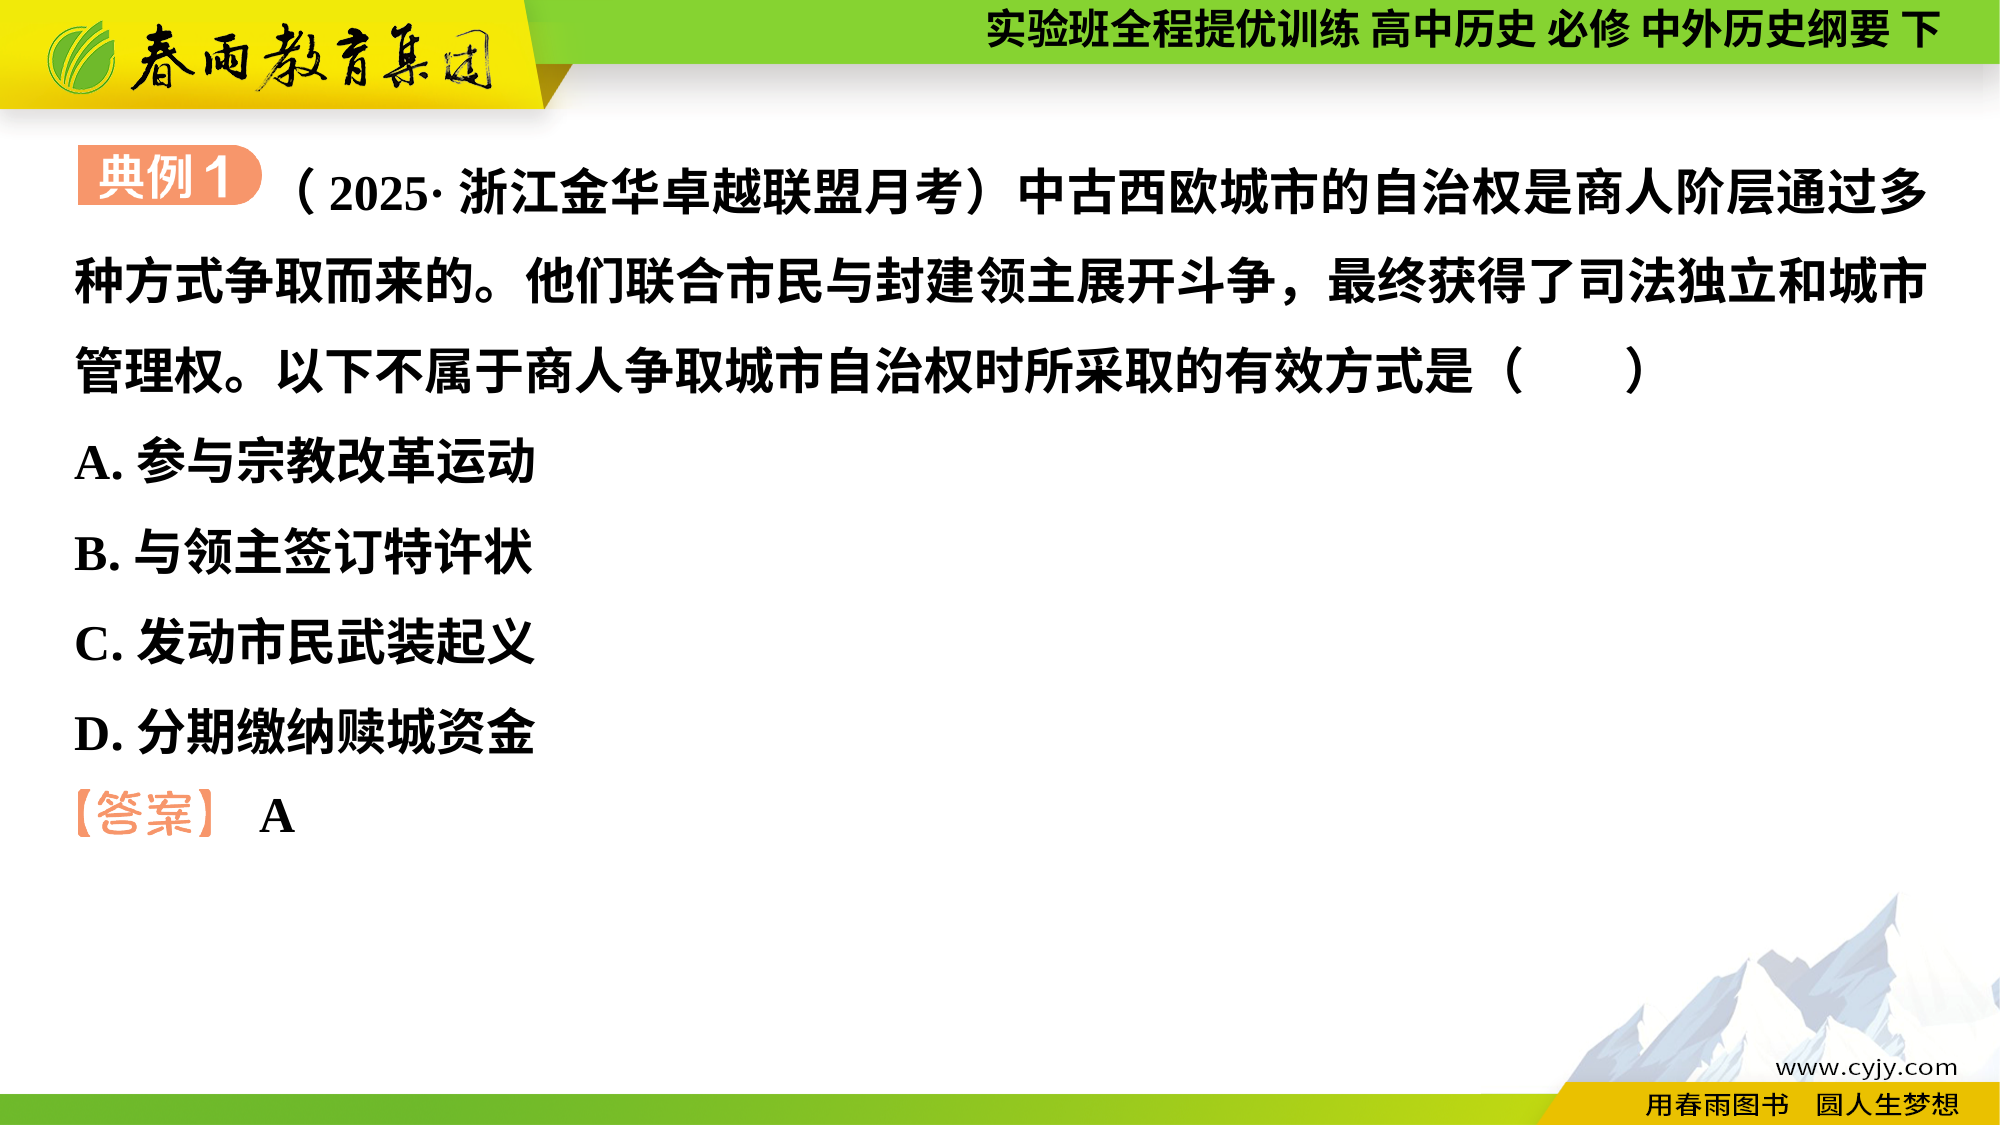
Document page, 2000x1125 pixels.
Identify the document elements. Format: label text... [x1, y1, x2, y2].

text_box A [244, 775, 311, 850]
list （2025·浙江金华卓越联盟月考）中古西欧城市的自治权是商人阶层通过多种方式争取而来的。他们联合市民与封建领主展开斗争，最终获得了司法独立和城市管理权。以下不属于商人争取城市自治权时所采取的有效方式是（ ） A.参与宗教改革运动 B.与领主签订特许状 C.发动市民武装起义 D.分期缴纳赎城资金 [59, 122, 1944, 763]
picture [0, 0, 2000, 1125]
